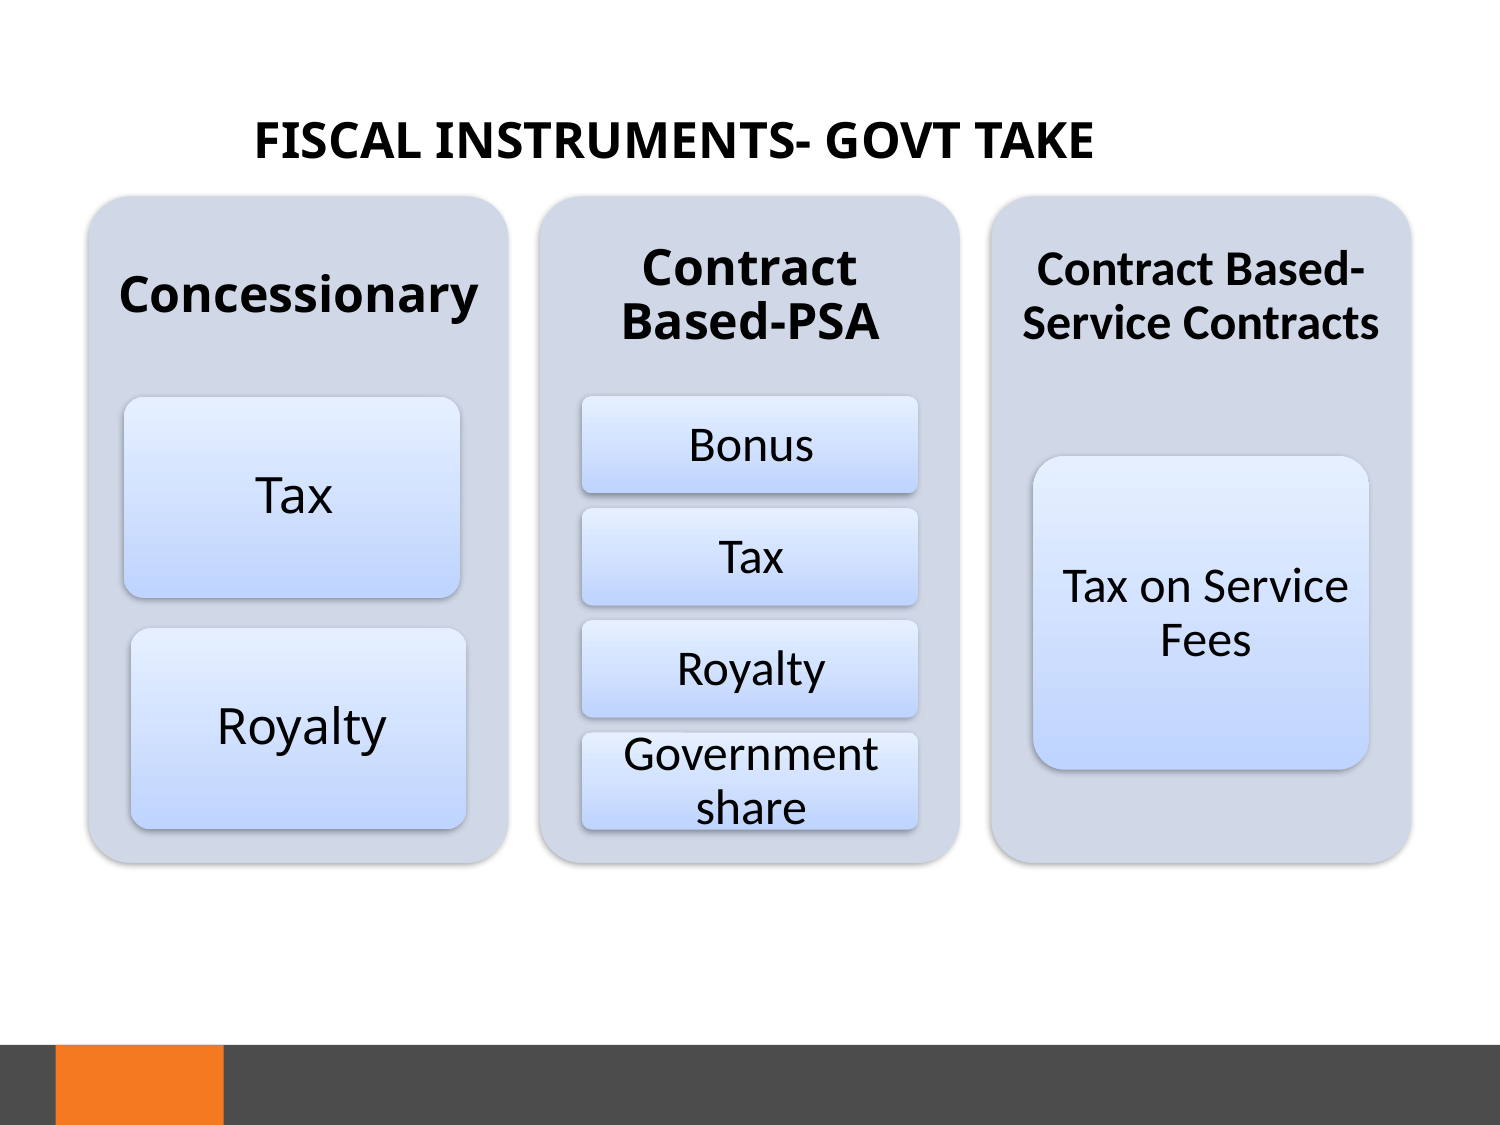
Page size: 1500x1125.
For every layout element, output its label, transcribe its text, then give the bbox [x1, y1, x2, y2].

title FISCAL INSTRUMENTS- GOVT TAKE [0, 45, 1350, 233]
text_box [88, 196, 1412, 864]
